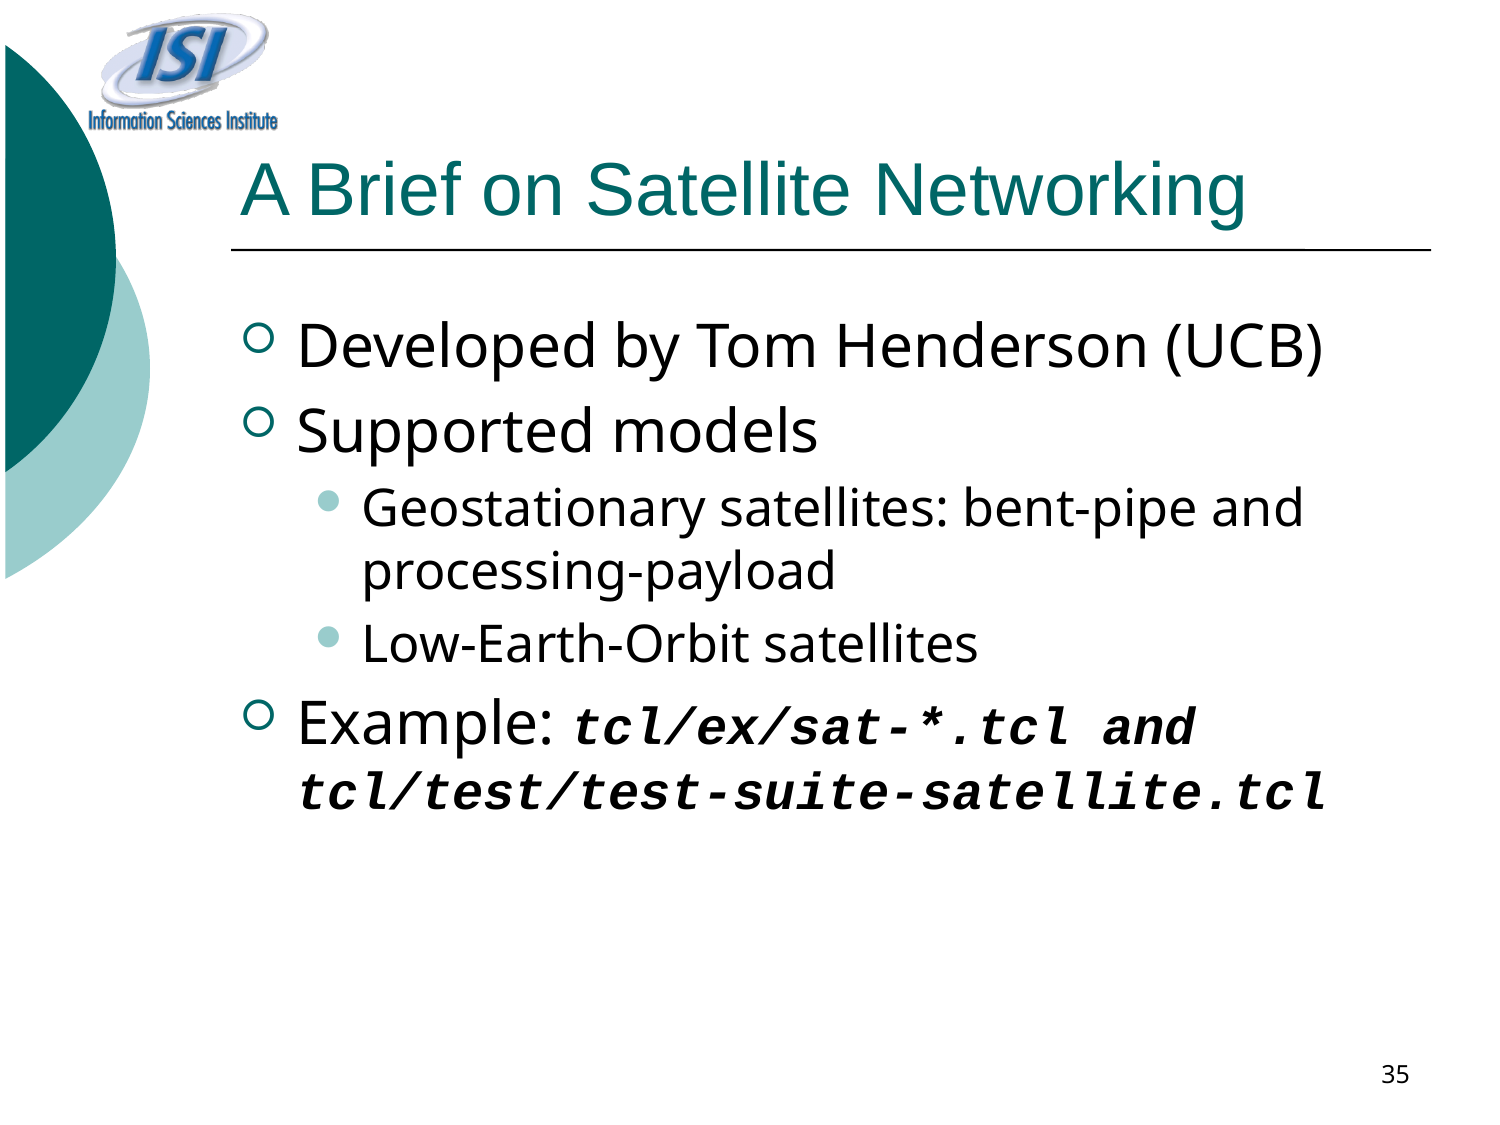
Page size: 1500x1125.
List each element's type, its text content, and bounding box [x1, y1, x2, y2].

picture [50, 0, 314, 135]
title A Brief on Satellite Networking [224, 49, 1425, 238]
list Developed by Tom Henderson (UCB) Supported models Geostationary satellites: bent-pipe and processing-payload Low-Earth-Orbit satellites Example: tcl/ex/sat-*.tcl and tcl/test/test-suite-satellite.tcl [224, 299, 1425, 975]
slide_number 35 [1074, 1024, 1426, 1101]
